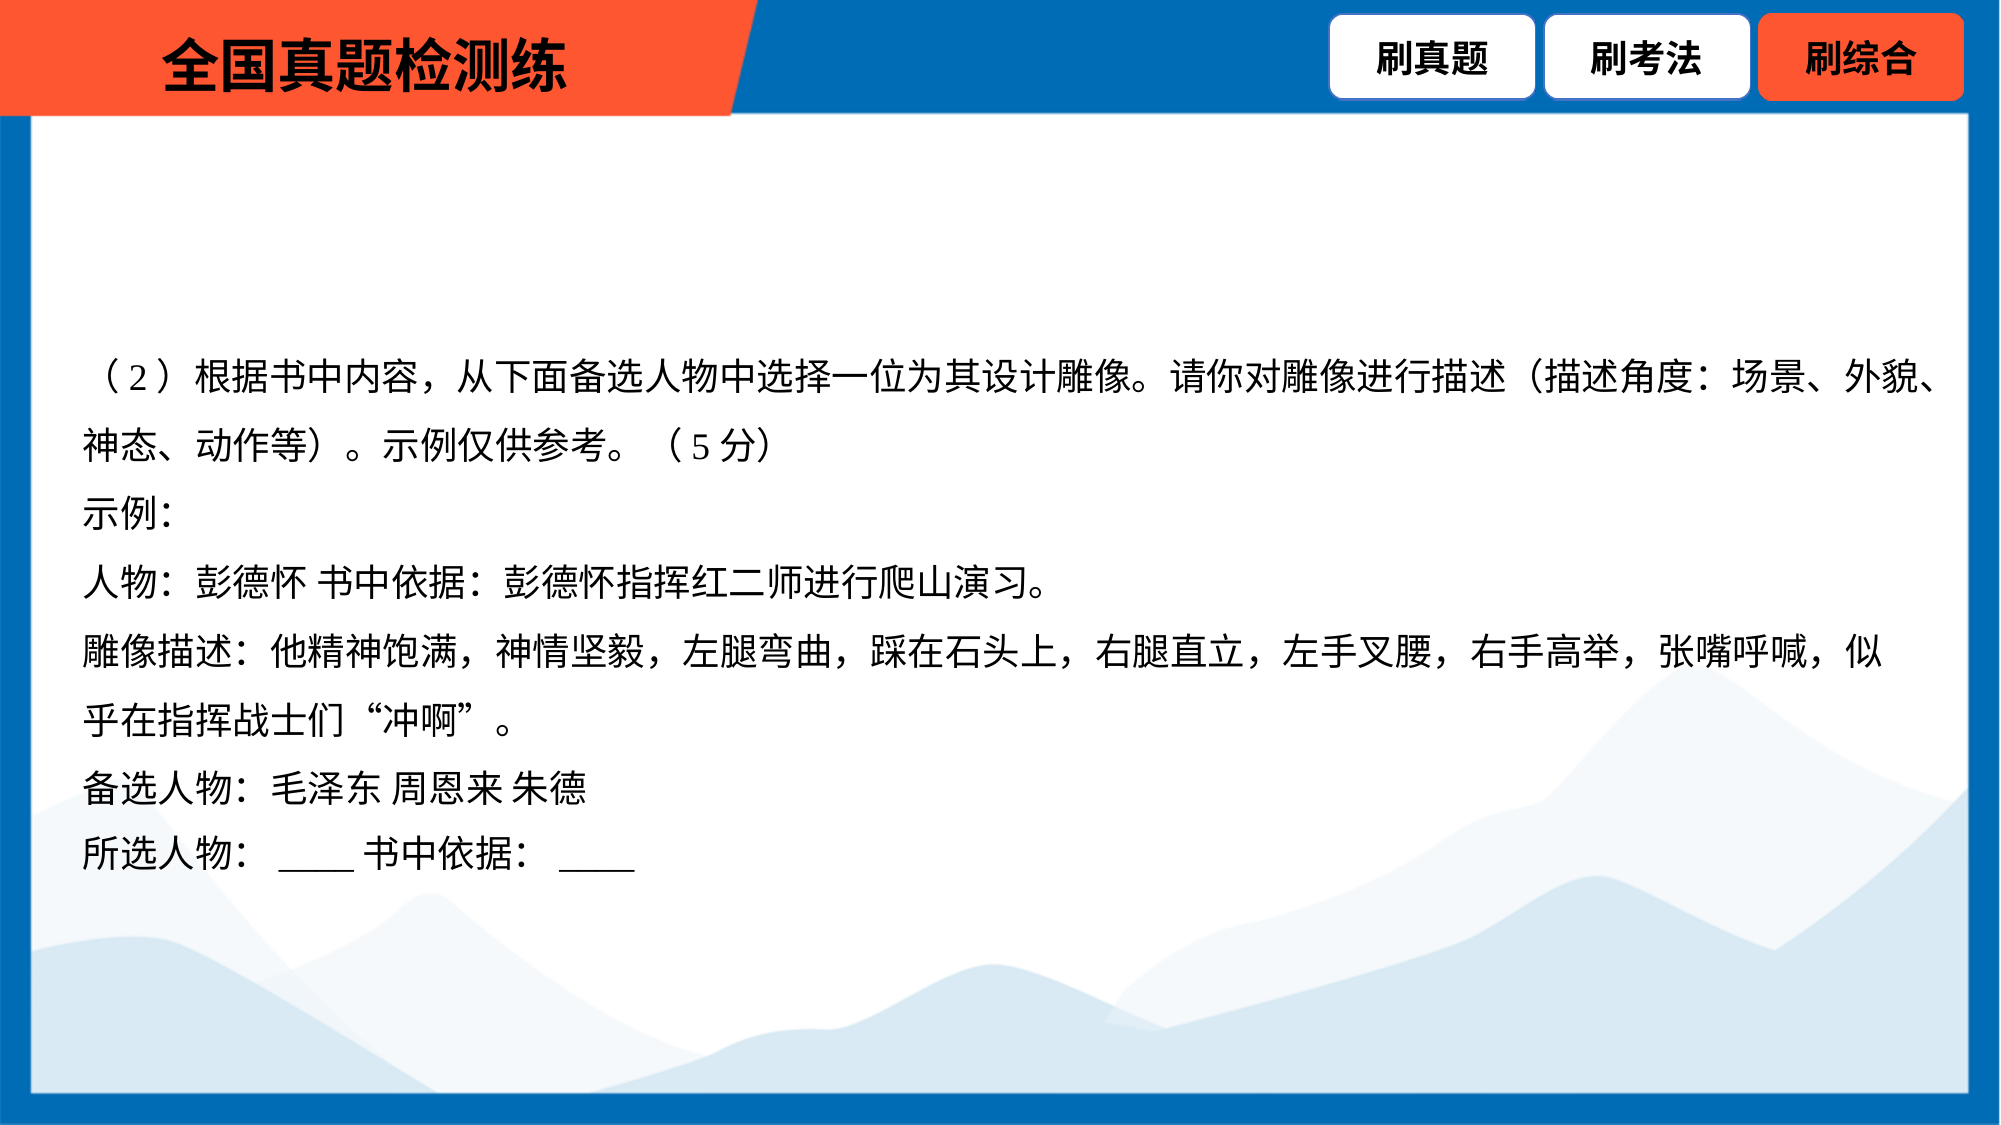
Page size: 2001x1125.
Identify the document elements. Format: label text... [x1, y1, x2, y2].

text_box （2）根据书中内容，从下面备选人物中选择一位为其设计雕像。请你对雕像进行描述（描述角度：场景、外貌、 神态、动作等）。示例仅供参考。（5分） 示例： 人物：彭德怀 书中依据：彭德怀指挥红二师进行爬山演习。 雕像描述：他精神饱满，神情坚毅，左腿弯曲，踩在石头上，右腿直立，左手叉腰，右手高举，张嘴呼喊，似 乎在指挥战士们“冲啊”。 备选人物：毛泽东 周恩来 朱德 所选人物：____书中依据：____ [82, 329, 1917, 869]
picture [0, 0, 2000, 1125]
